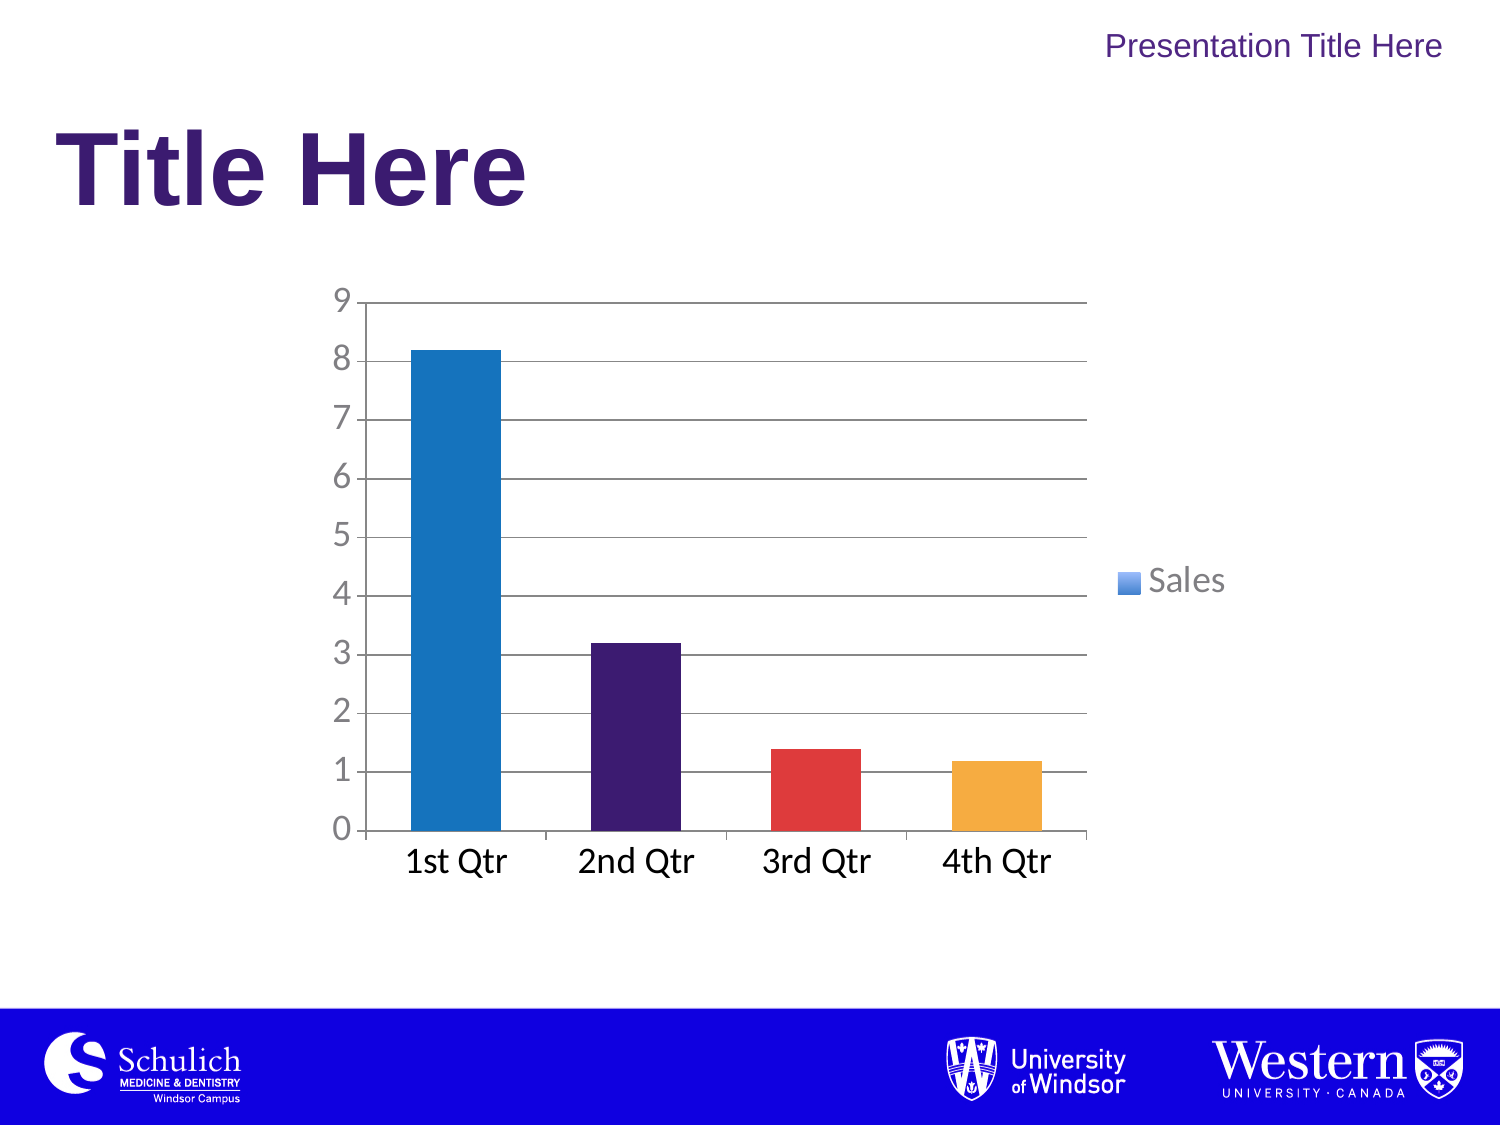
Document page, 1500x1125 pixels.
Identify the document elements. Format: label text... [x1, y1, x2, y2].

text_box Presentation Title Here [935, 17, 1459, 72]
picture [0, 0, 1500, 1125]
chart [313, 271, 1251, 896]
text_box Title Here [40, 94, 1354, 454]
